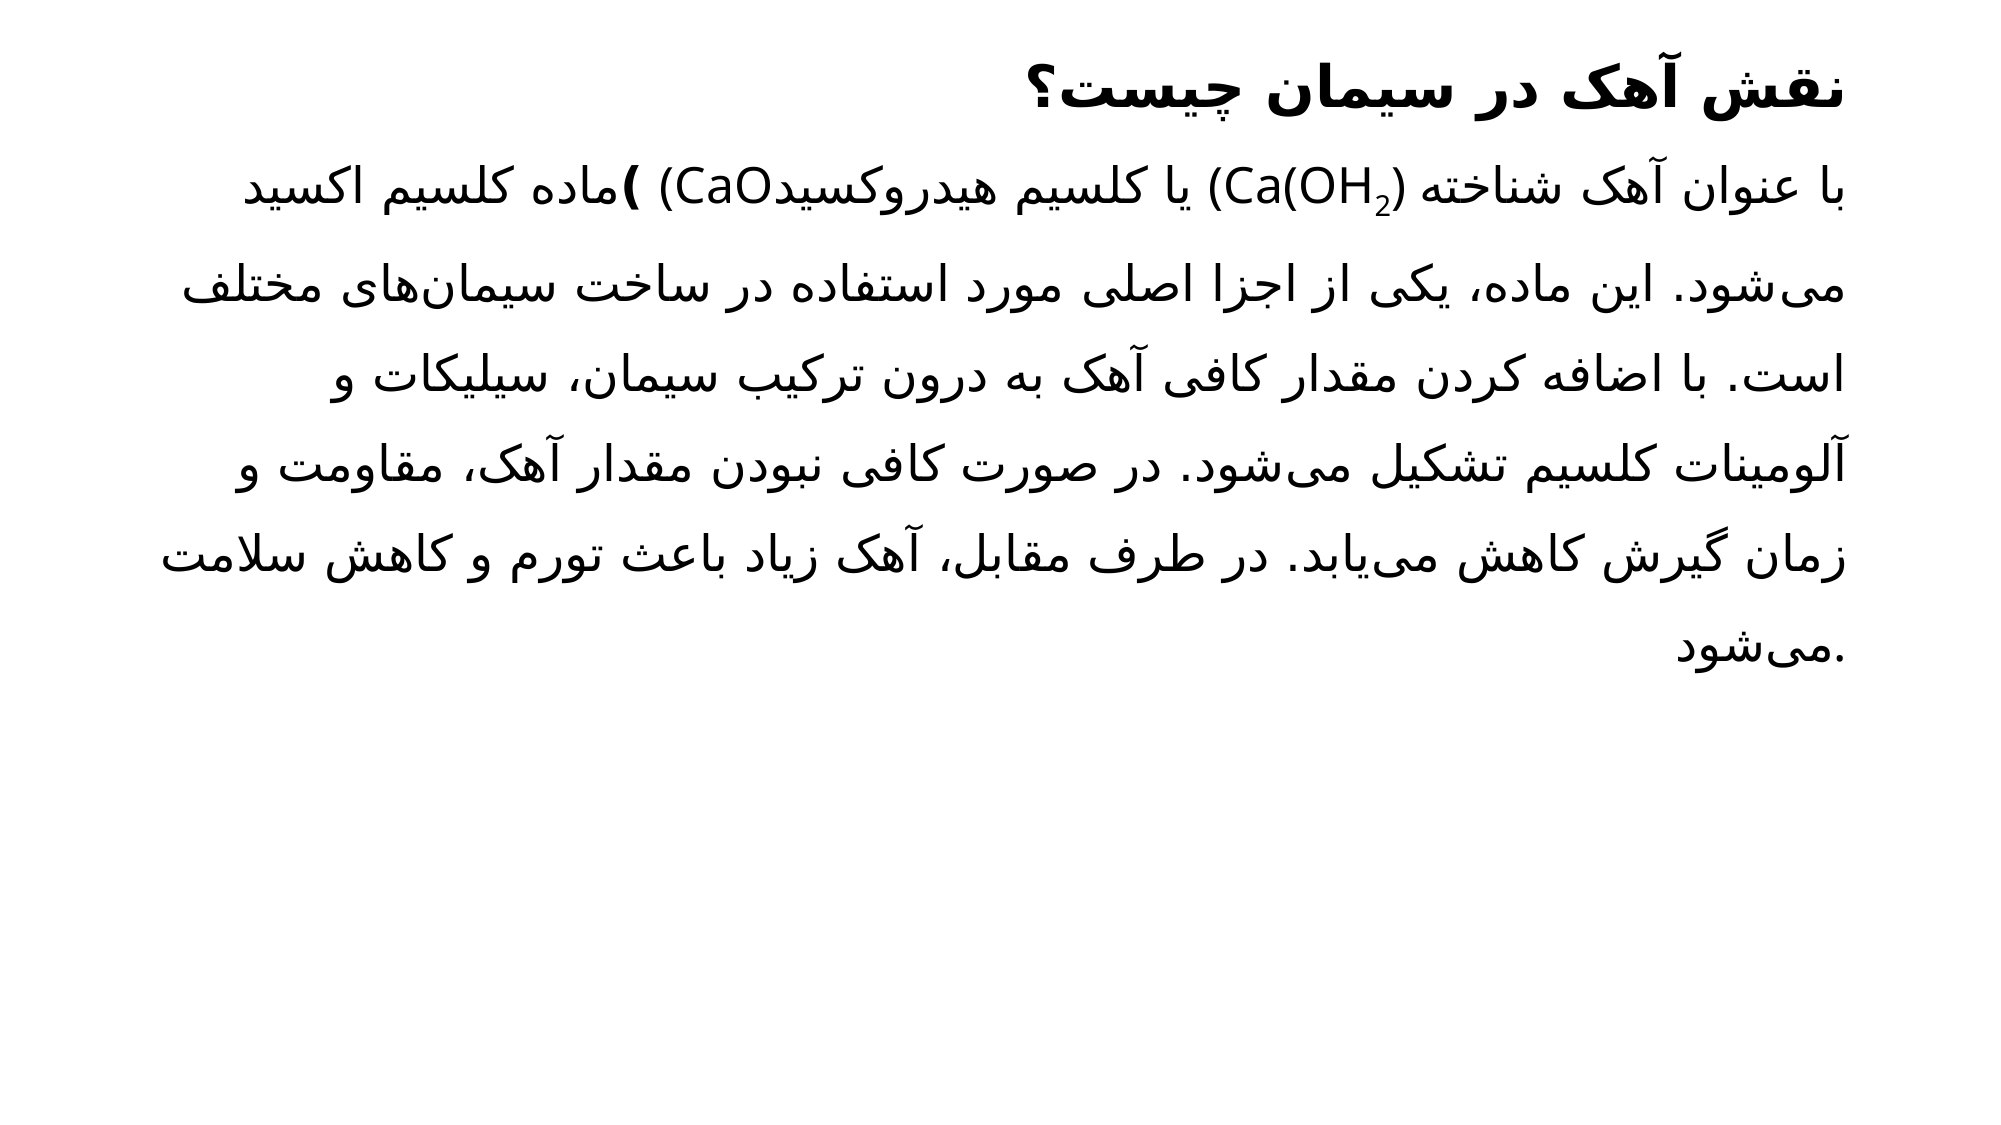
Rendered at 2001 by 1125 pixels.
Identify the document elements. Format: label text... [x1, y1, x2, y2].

title نقش آهک در سیمان چیست؟ )ماده کلسیم اکسید (CaOیا کلسیم هیدروکسید (Ca(OH2) با عنوان آهک شناخته می‌شود. این ماده، یکی از اجزا اصلی مورد استفاده در ساخت سیمان‌های مختلف است. با اضافه کردن مقدار کافی آهک به درون ترکیب سیمان، سیلیکات و آلومینات کلسیم تشکیل می‌شود. در صورت کافی نبودن مقدار آهک، مقاومت و زمان گیرش کاهش می‌یابد. در طرف مقابل، آهک زیاد باعث تورم و کاهش سلامت می‌شود. [137, 29, 1863, 937]
